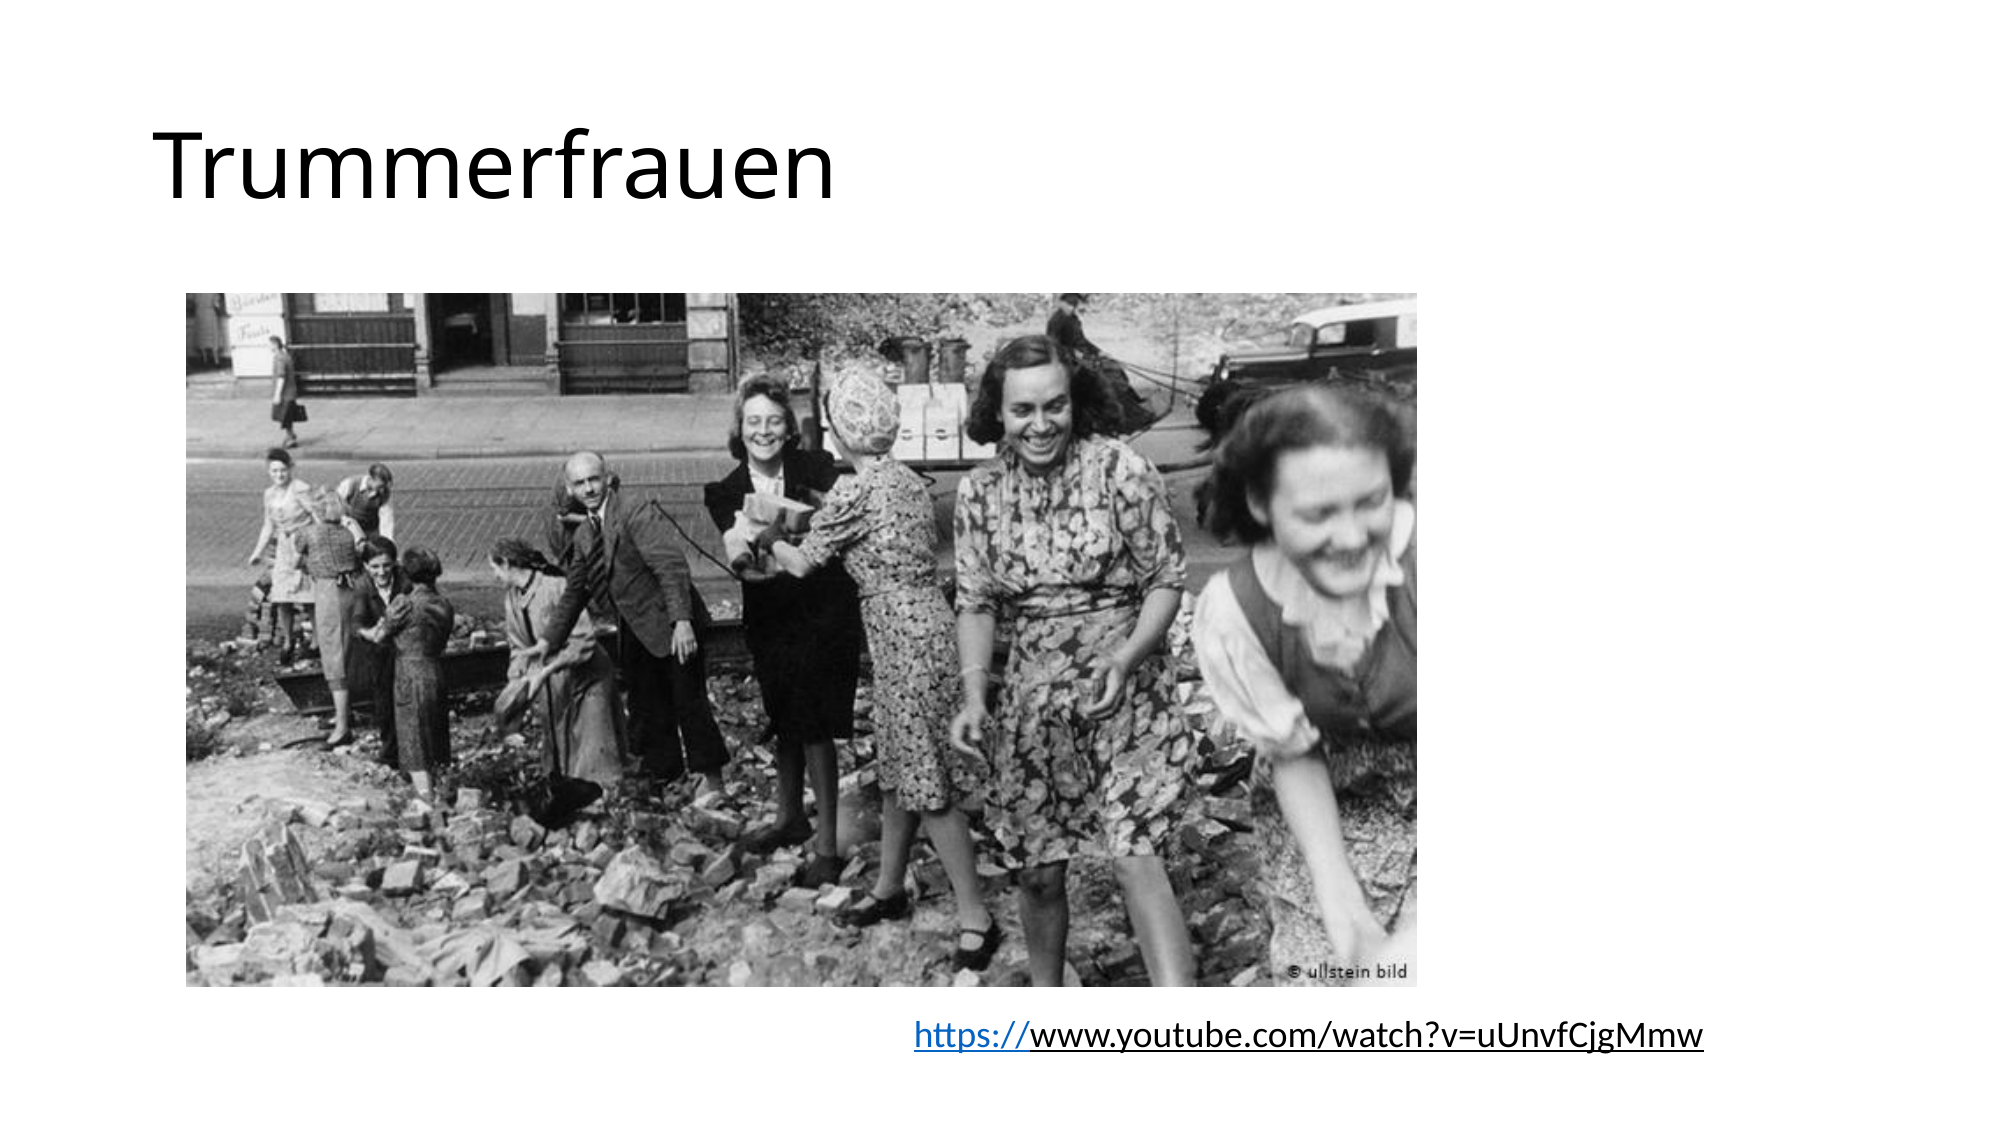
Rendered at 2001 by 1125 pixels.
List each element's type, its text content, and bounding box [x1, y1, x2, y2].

title Trummerfrauen [137, 59, 1863, 278]
picture [186, 293, 1417, 987]
text_box https://www.youtube.com/watch?v=uUnvfCjgMmw [899, 1002, 1728, 1063]
